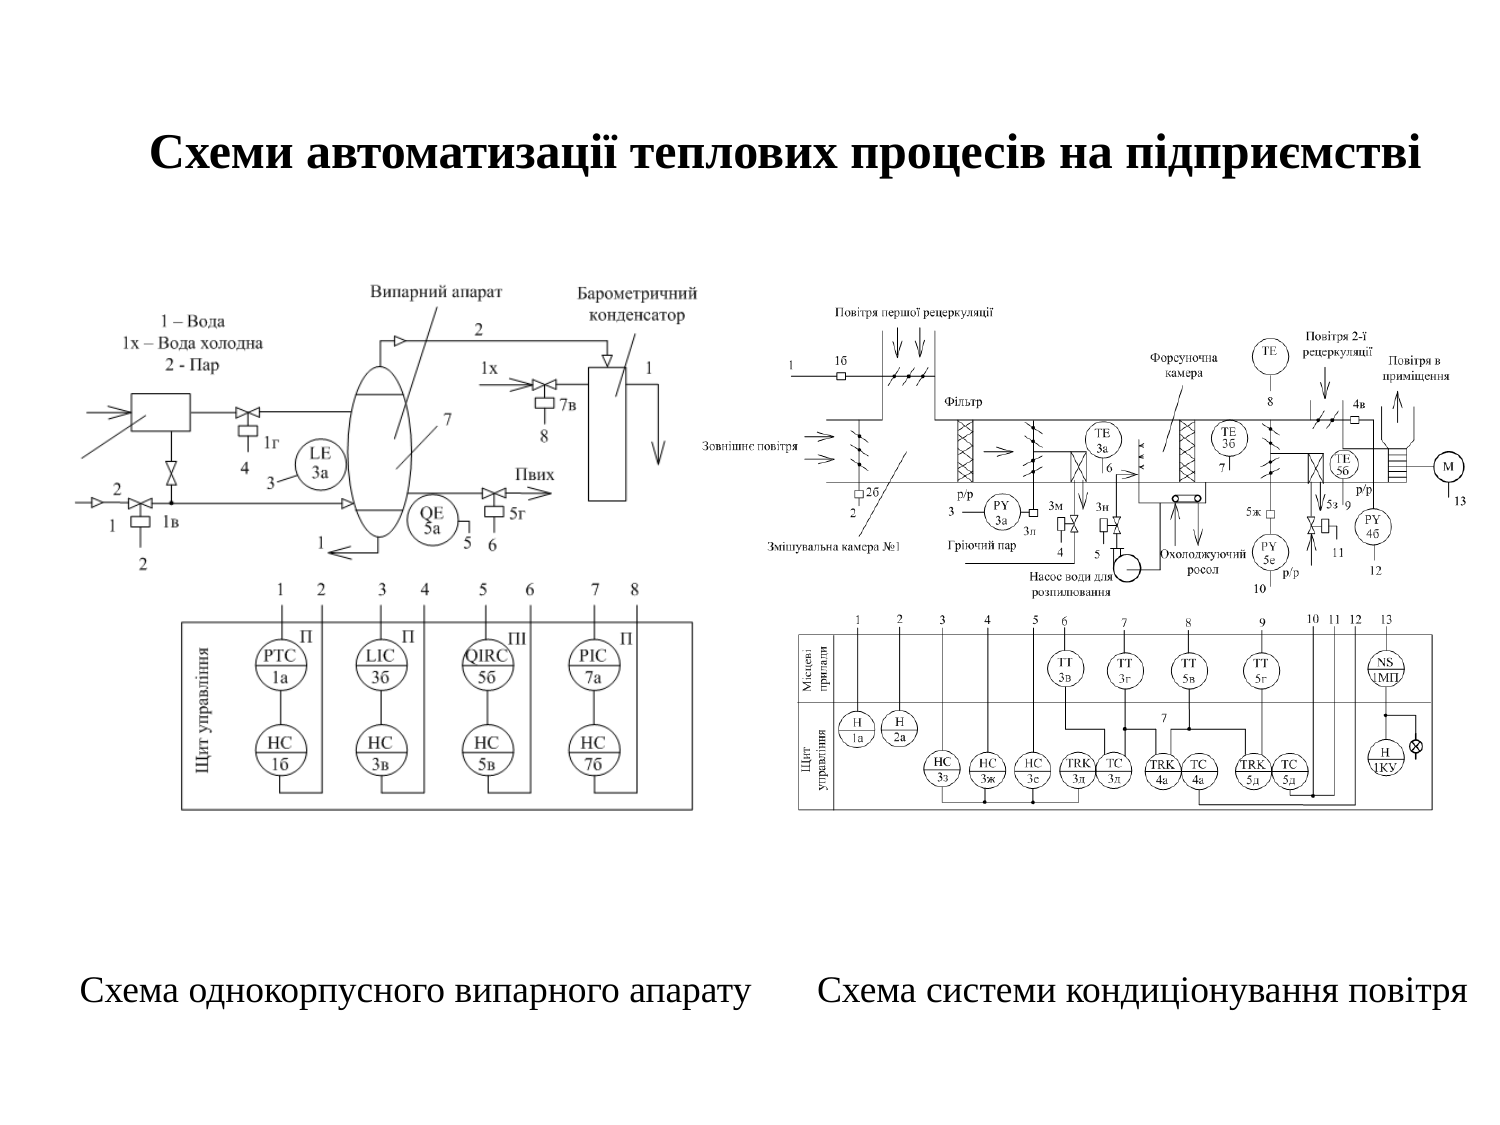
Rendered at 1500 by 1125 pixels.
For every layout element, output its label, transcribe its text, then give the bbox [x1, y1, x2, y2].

title Схеми автоматизації теплових процесів на підприємстві [110, 54, 1461, 243]
text_box Схема системи кондиціонування повітря [793, 957, 1500, 1018]
picture [74, 278, 1467, 811]
text_box Схема однокорпусного випарного апарату [64, 957, 786, 1018]
